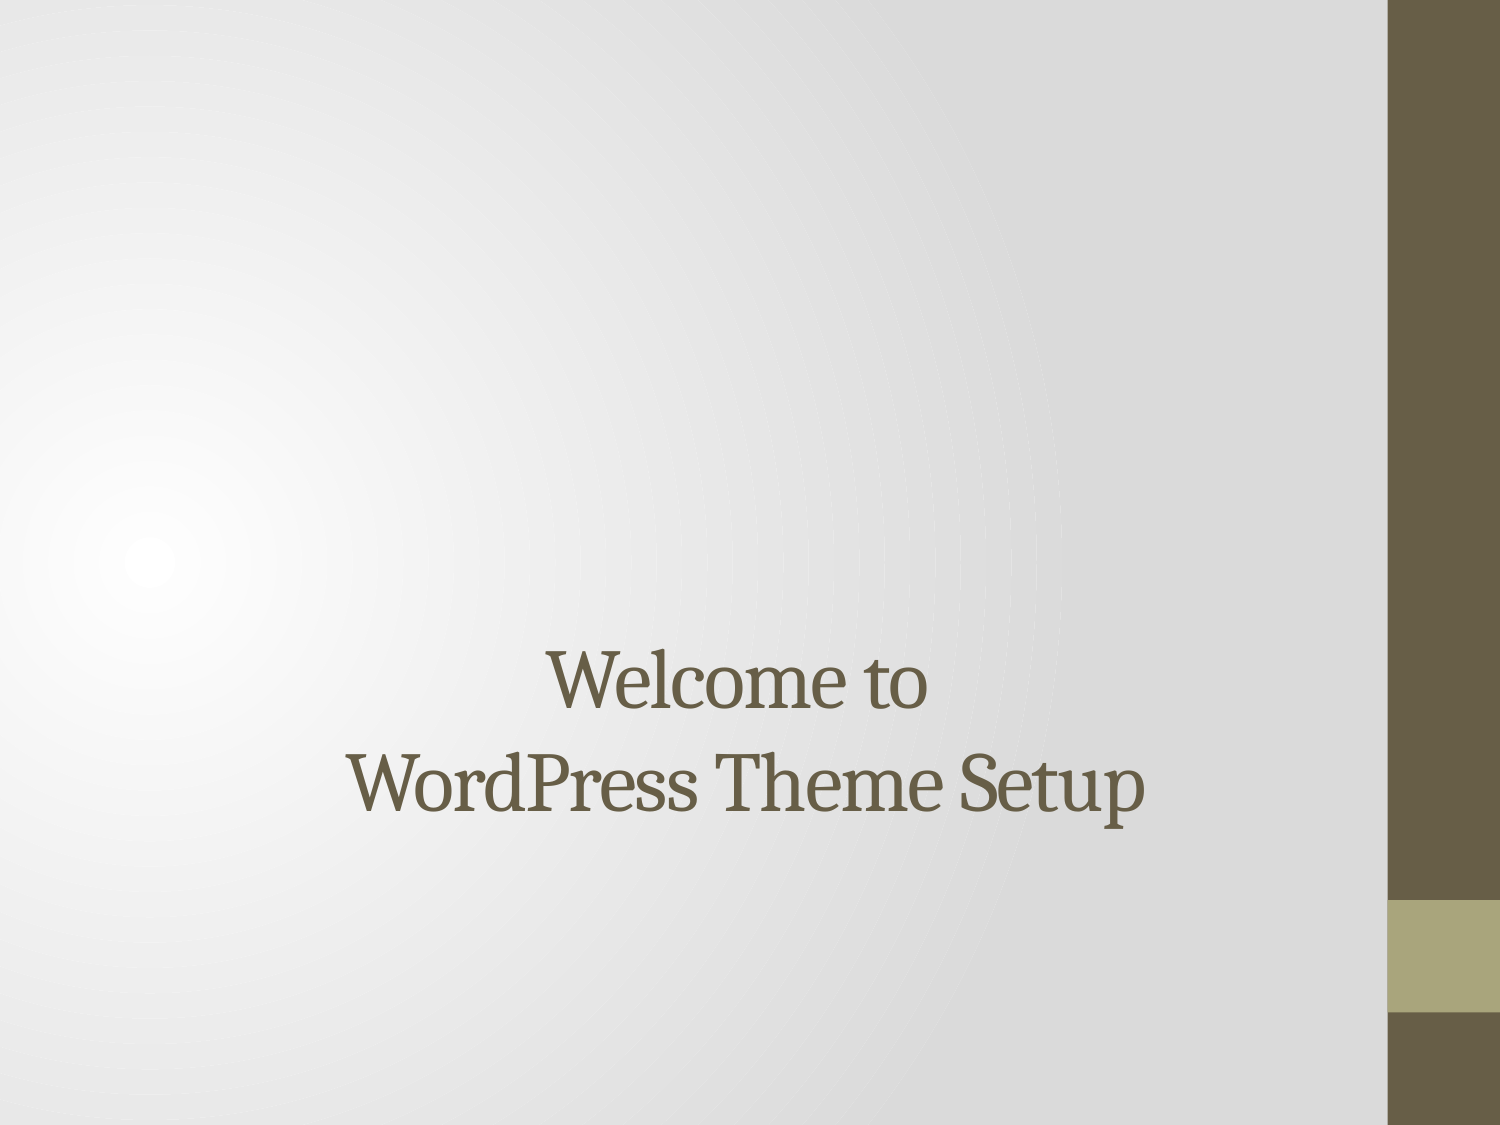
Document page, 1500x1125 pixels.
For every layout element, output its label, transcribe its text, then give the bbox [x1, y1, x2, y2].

title Welcome to WordPress Theme Setup [99, 612, 1375, 938]
